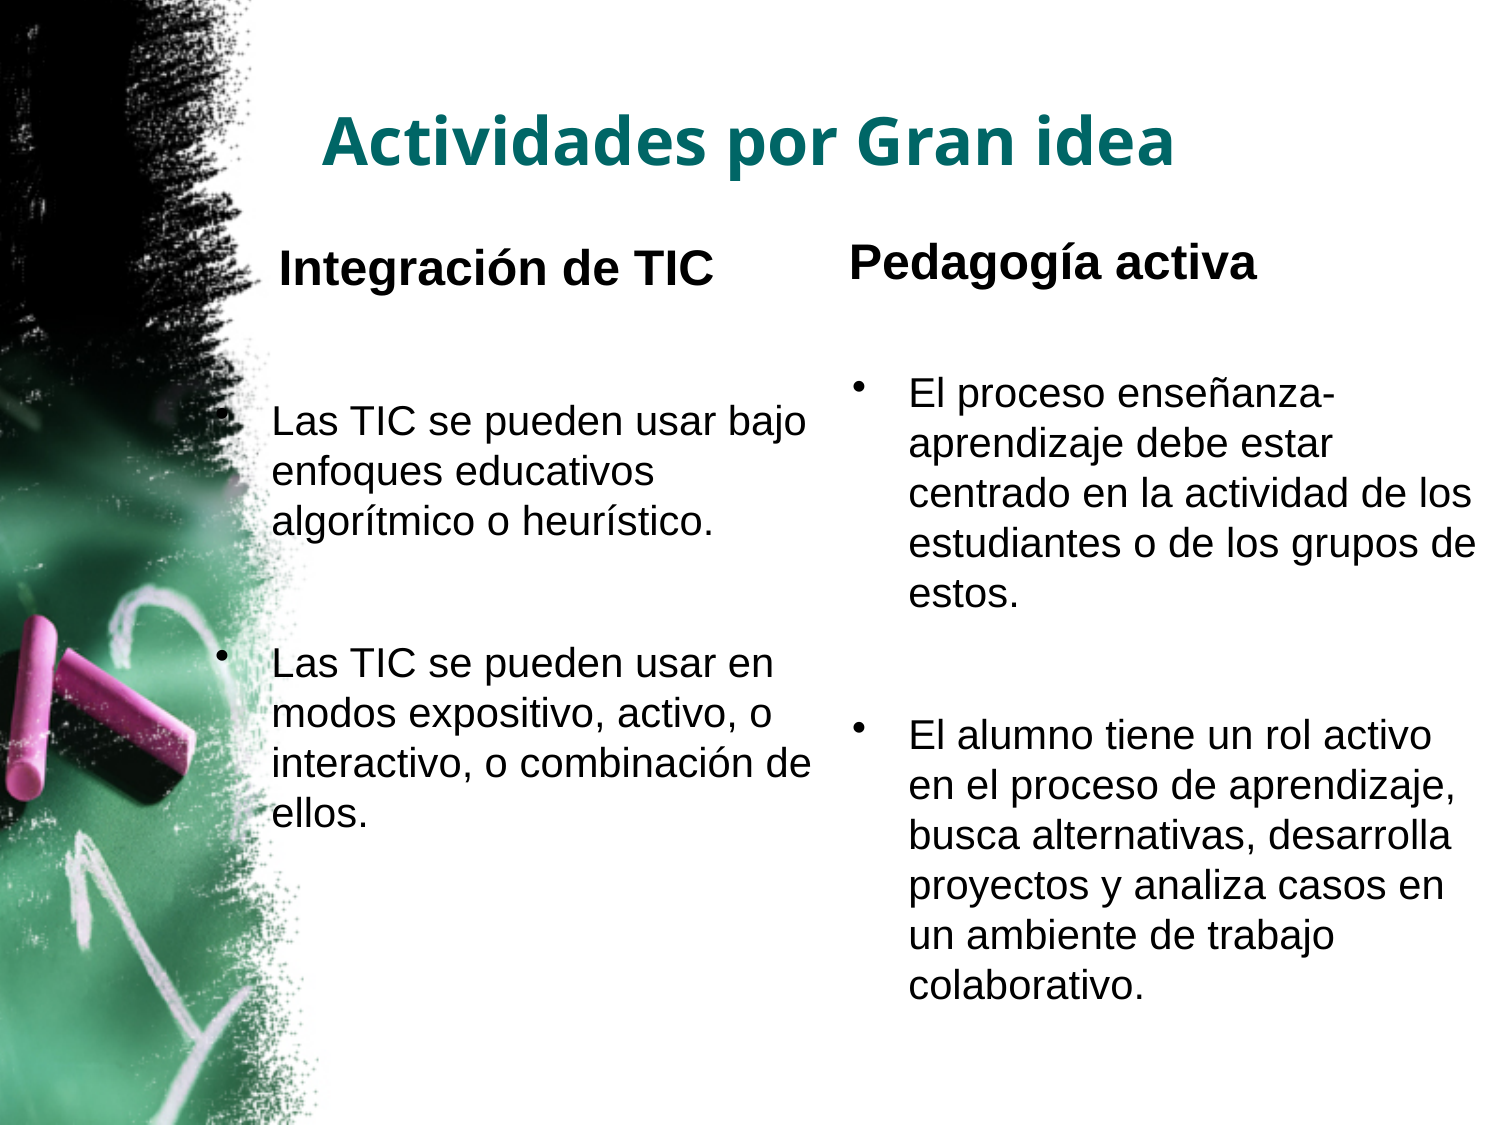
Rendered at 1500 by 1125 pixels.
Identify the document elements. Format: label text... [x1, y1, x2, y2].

list Pedagogía activa [833, 192, 1498, 298]
list Las TIC se pueden usar bajo enfoques educativos algorítmico o heurístico. Las TIC se pueden usar en modos expositivo, activo, o interactivo, o combinación de ellos. [199, 385, 836, 851]
title Actividades por Gran idea [74, 44, 1426, 233]
picture [0, 0, 1500, 1125]
list Integración de TIC [165, 198, 829, 304]
list El proceso enseñanza-aprendizaje debe estar centrado en la actividad de los estudiantes o de los grupos de estos. El alumno tiene un rol activo en el proceso de aprendizaje, busca alternativas, desarrolla proyectos y analiza casos en un ambiente de trabajo colaborativo. [836, 358, 1500, 1026]
